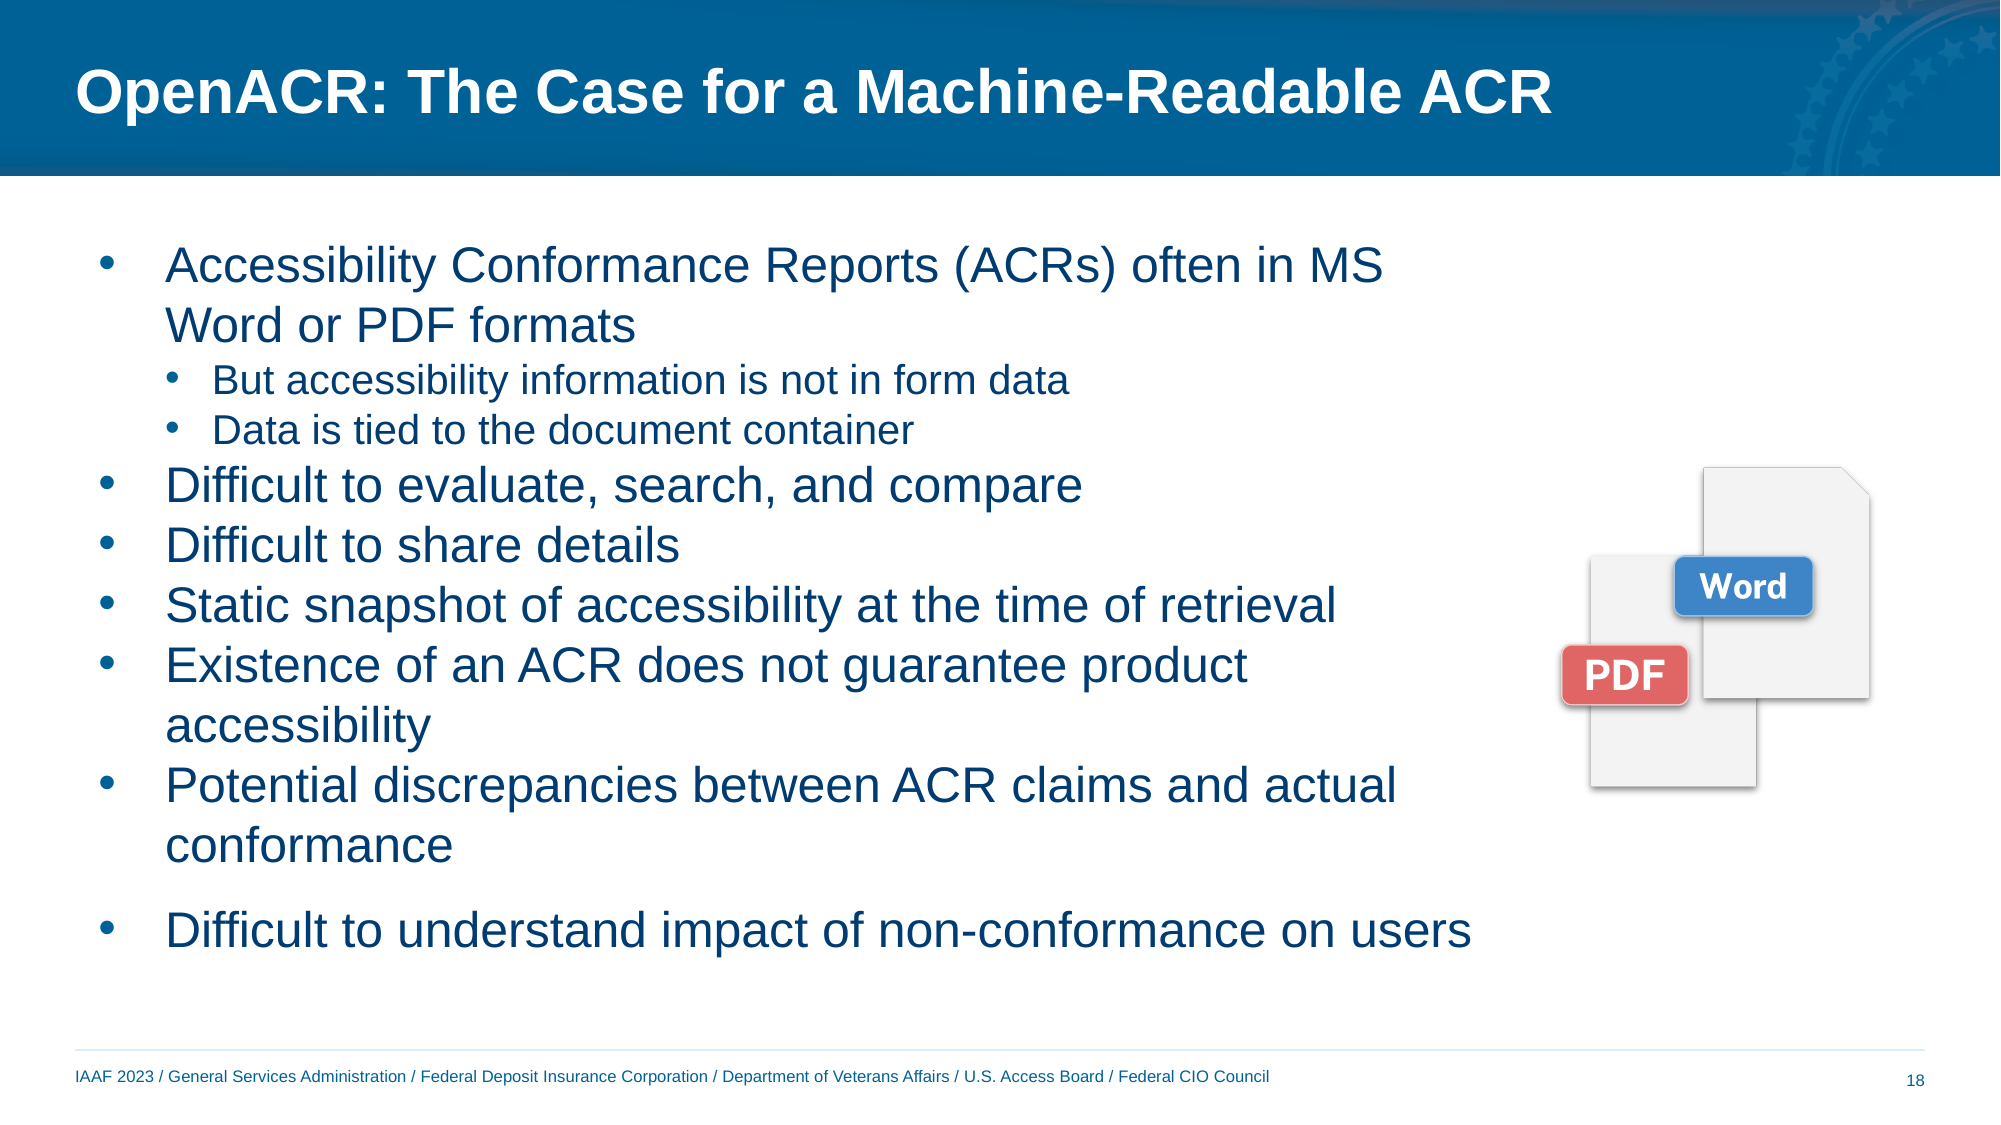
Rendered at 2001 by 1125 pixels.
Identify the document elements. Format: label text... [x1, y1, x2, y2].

picture [0, 168, 666, 176]
picture [1548, 459, 1882, 801]
list Accessibility Conformance Reports (ACRs) often in MS Word or PDF formats But accessibility information is not in form data Data is tied to the document container Difficult to evaluate, search, and compare Difficult to share details Static snapshot of accessibility at the time of retrieval Existence of an ACR does not guarantee product accessibility Potential discrepancies between ACR claims and actual conformance Difficult to understand impact of non-conformance on users [75, 224, 1499, 1035]
title OpenACR: The Case for a Machine-Readable ACR [75, 52, 1800, 128]
slide_number 18 [1880, 1065, 1925, 1095]
picture [0, 0, 2000, 176]
